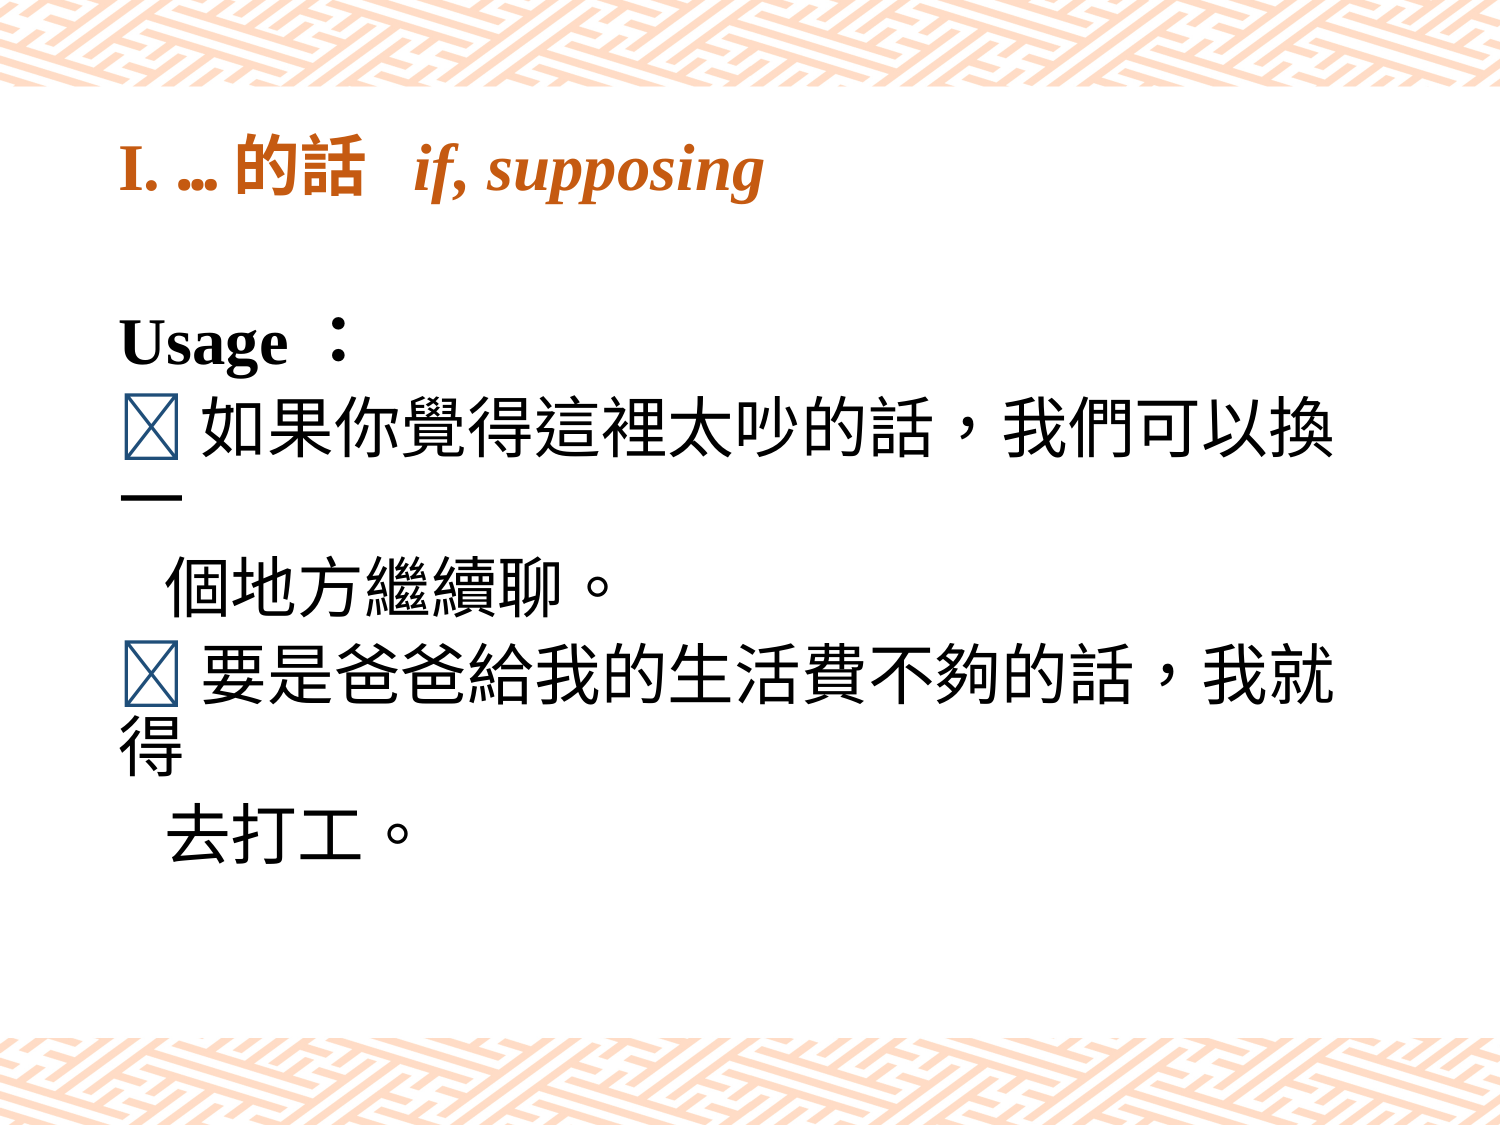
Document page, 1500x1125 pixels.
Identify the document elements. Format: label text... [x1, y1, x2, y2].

picture [0, 0, 1500, 1125]
list Usage： 如果你覺得這裡太吵的話，我們可以換一 個地方繼續聊。 要是爸爸給我的生活費不夠的話，我就得 去打工。 [103, 299, 1397, 1014]
title I. …的話 if, supposing [103, 59, 1397, 278]
